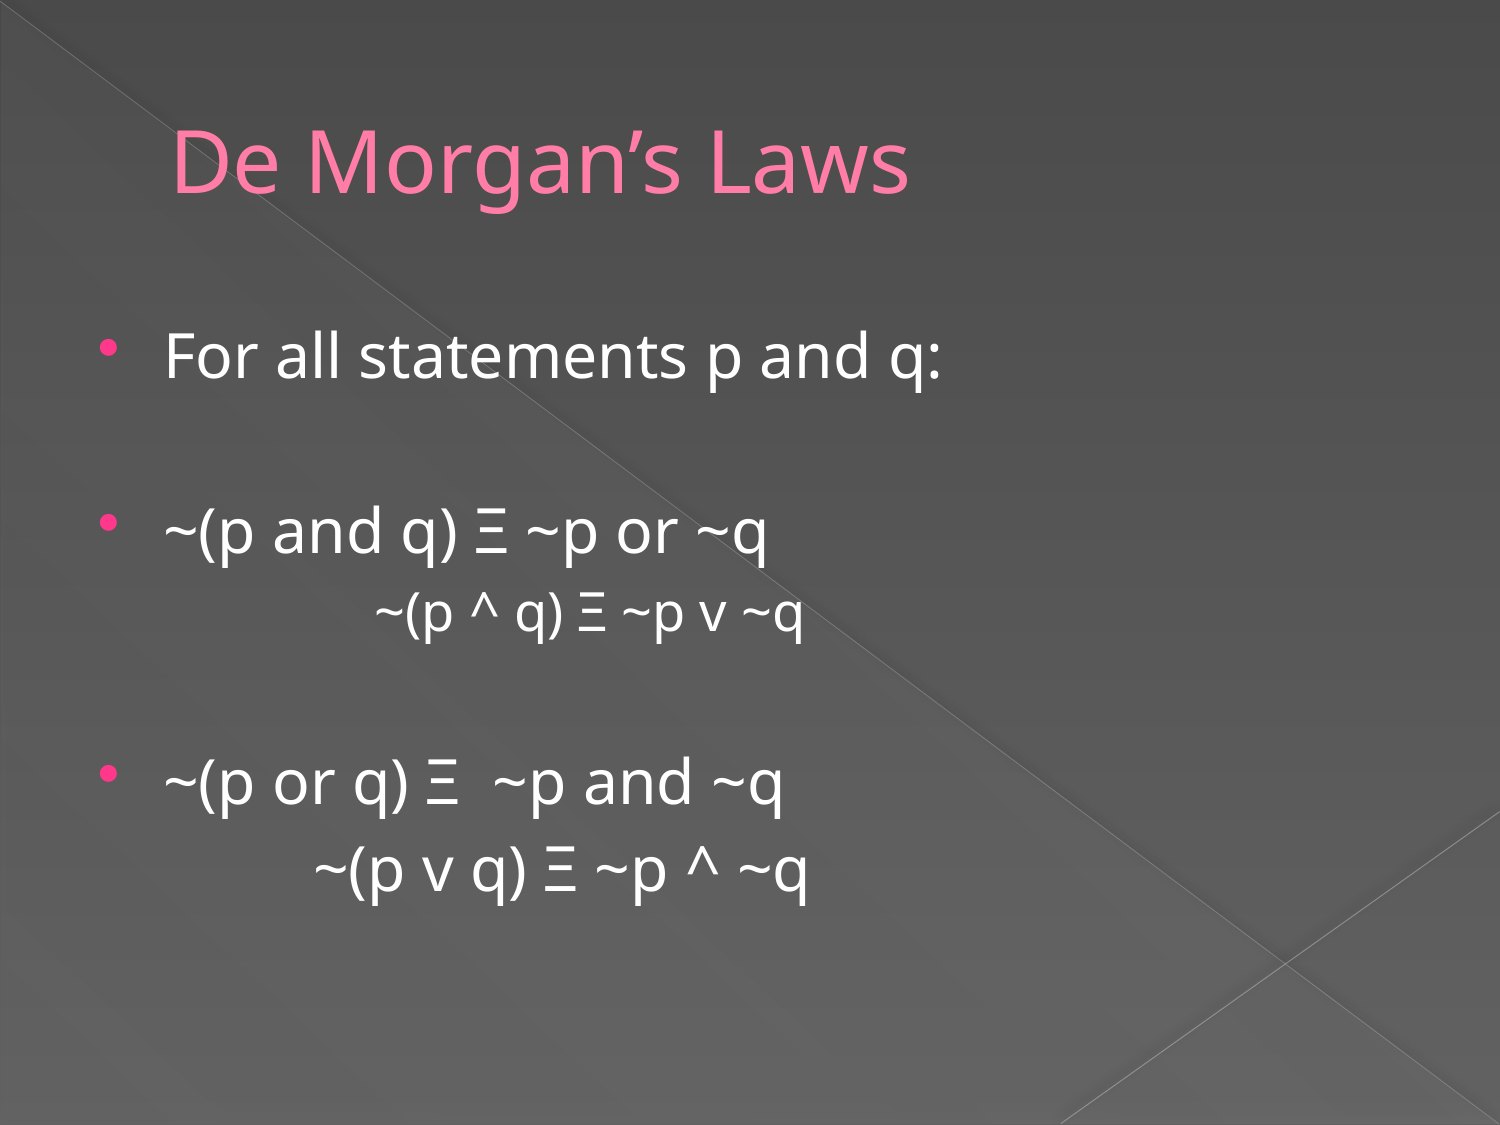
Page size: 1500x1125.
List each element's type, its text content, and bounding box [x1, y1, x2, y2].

title De Morgan’s Laws [75, 43, 1425, 274]
list For all statements p and q: ~(p and q) Ξ ~p or ~q ~(p ^ q) Ξ ~p v ~q ~(p or q) Ξ ~p and ~q ~(p v q) Ξ ~p ^ ~q [75, 308, 1425, 1059]
